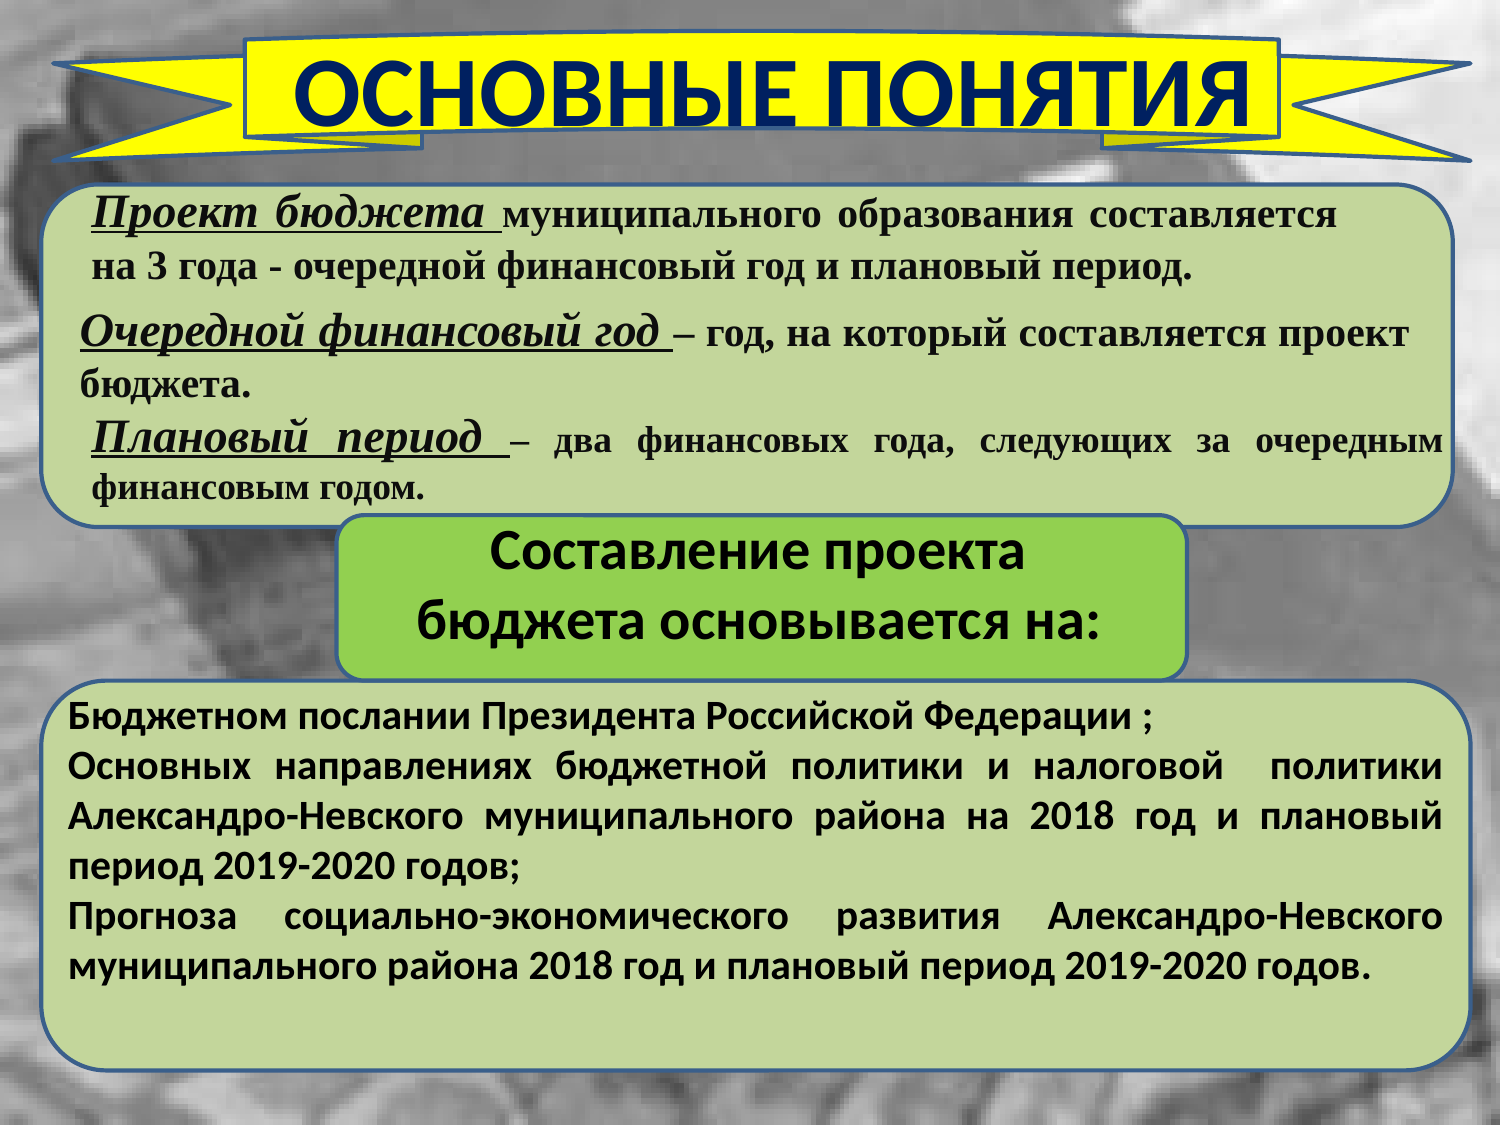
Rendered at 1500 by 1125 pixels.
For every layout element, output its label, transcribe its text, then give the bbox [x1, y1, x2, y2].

text_box Бюджетном послании Президента Российской Федерации ; Основных направлениях бюджетной политики и налоговой политики Александро-Невского муниципального района на 2018 год и плановый период 2019-2020 годов; Прогноза социально-экономического развития Александро-Невского муниципального района 2018 год и плановый период 2019-2020 годов. [53, 680, 1459, 1041]
text_box [1353, 182, 1455, 397]
text_box [334, 515, 1190, 680]
text_box [39, 186, 351, 530]
text_box [0, 0, 1500, 1125]
text_box Проект бюджета муниципального образования составляется на 3 года - очередной финансовый год и плановый период. [76, 172, 1353, 290]
text_box Плановый период – два финансовых года, следующих за очередным финансовым годом. [76, 397, 1459, 515]
text_box [39, 704, 1473, 1073]
text_box Очередной финансовый год – год, на который составляется проект бюджета. [64, 290, 1425, 413]
text_box ОСНОВНЫЕ ПОНЯТИЯ [47, 19, 1500, 90]
text_box Составление проекта бюджета основывается на: [383, 503, 1134, 659]
text_box [51, 90, 1473, 163]
text_box [1173, 515, 1435, 530]
